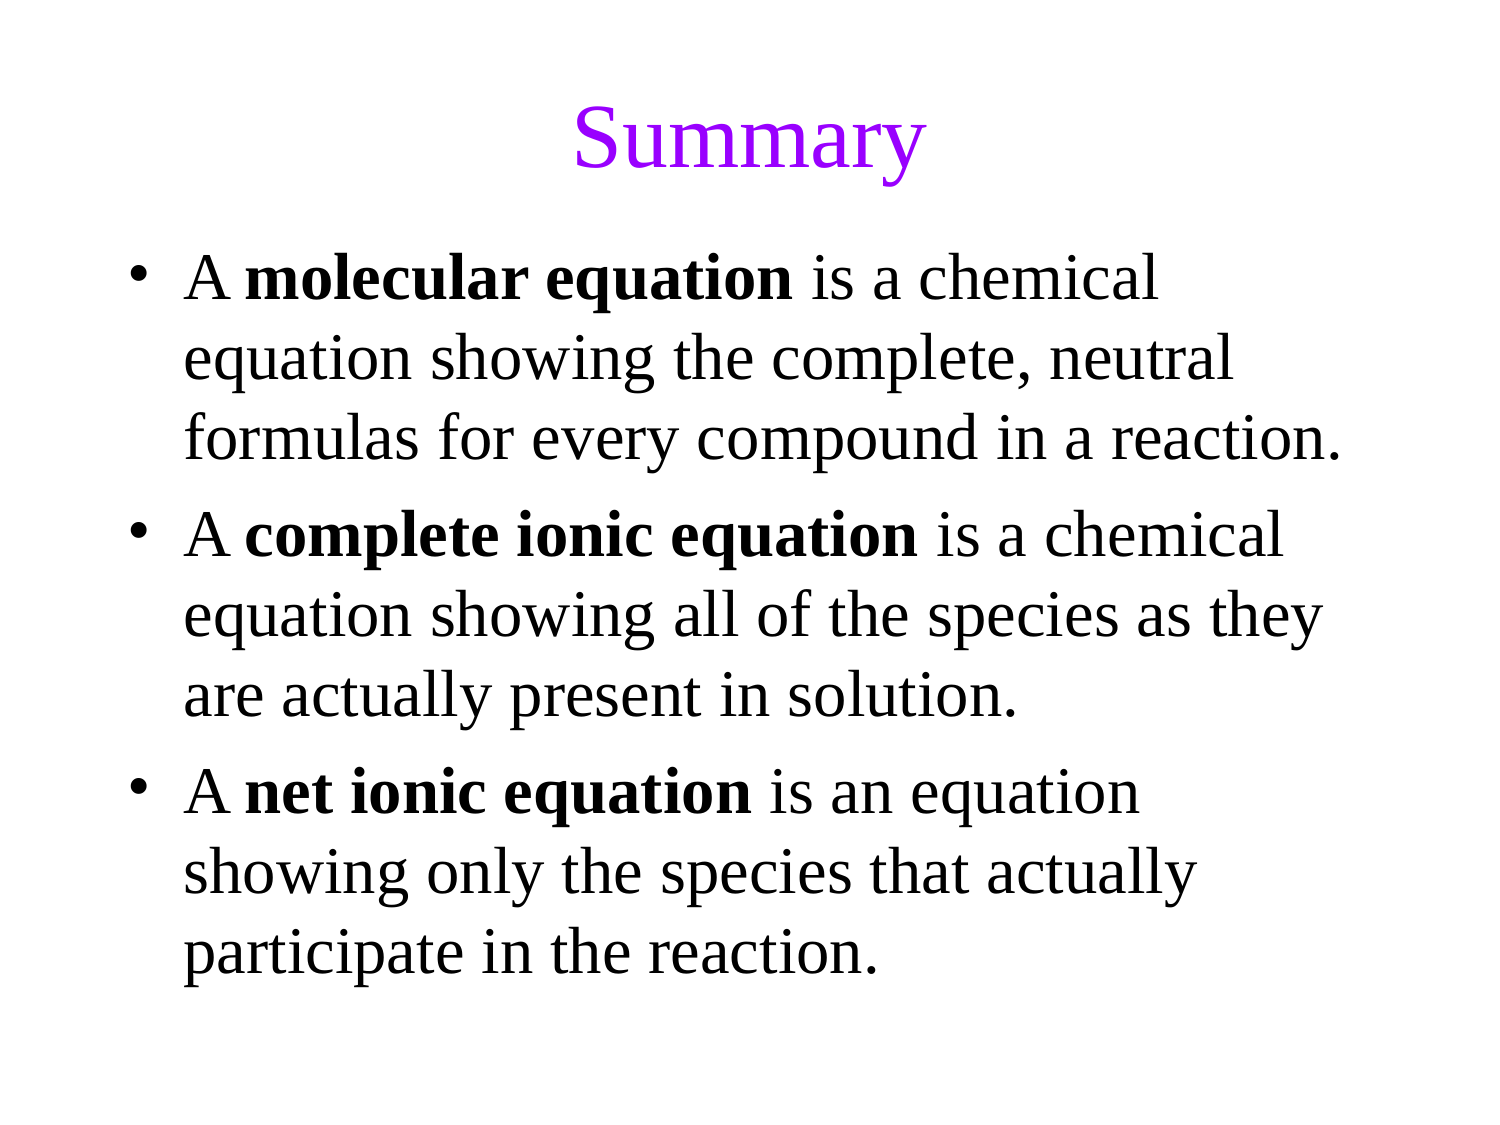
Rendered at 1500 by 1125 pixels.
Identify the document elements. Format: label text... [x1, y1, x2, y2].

text_box A molecular equation is a chemical equation showing the complete, neutral formulas for every compound in a reaction. A complete ionic equation is a chemical equation showing all of the species as they are actually present in solution. A net ionic equation is an equation showing only the species that actually participate in the reaction. [112, 224, 1388, 1000]
text_box Summary [112, 37, 1388, 224]
